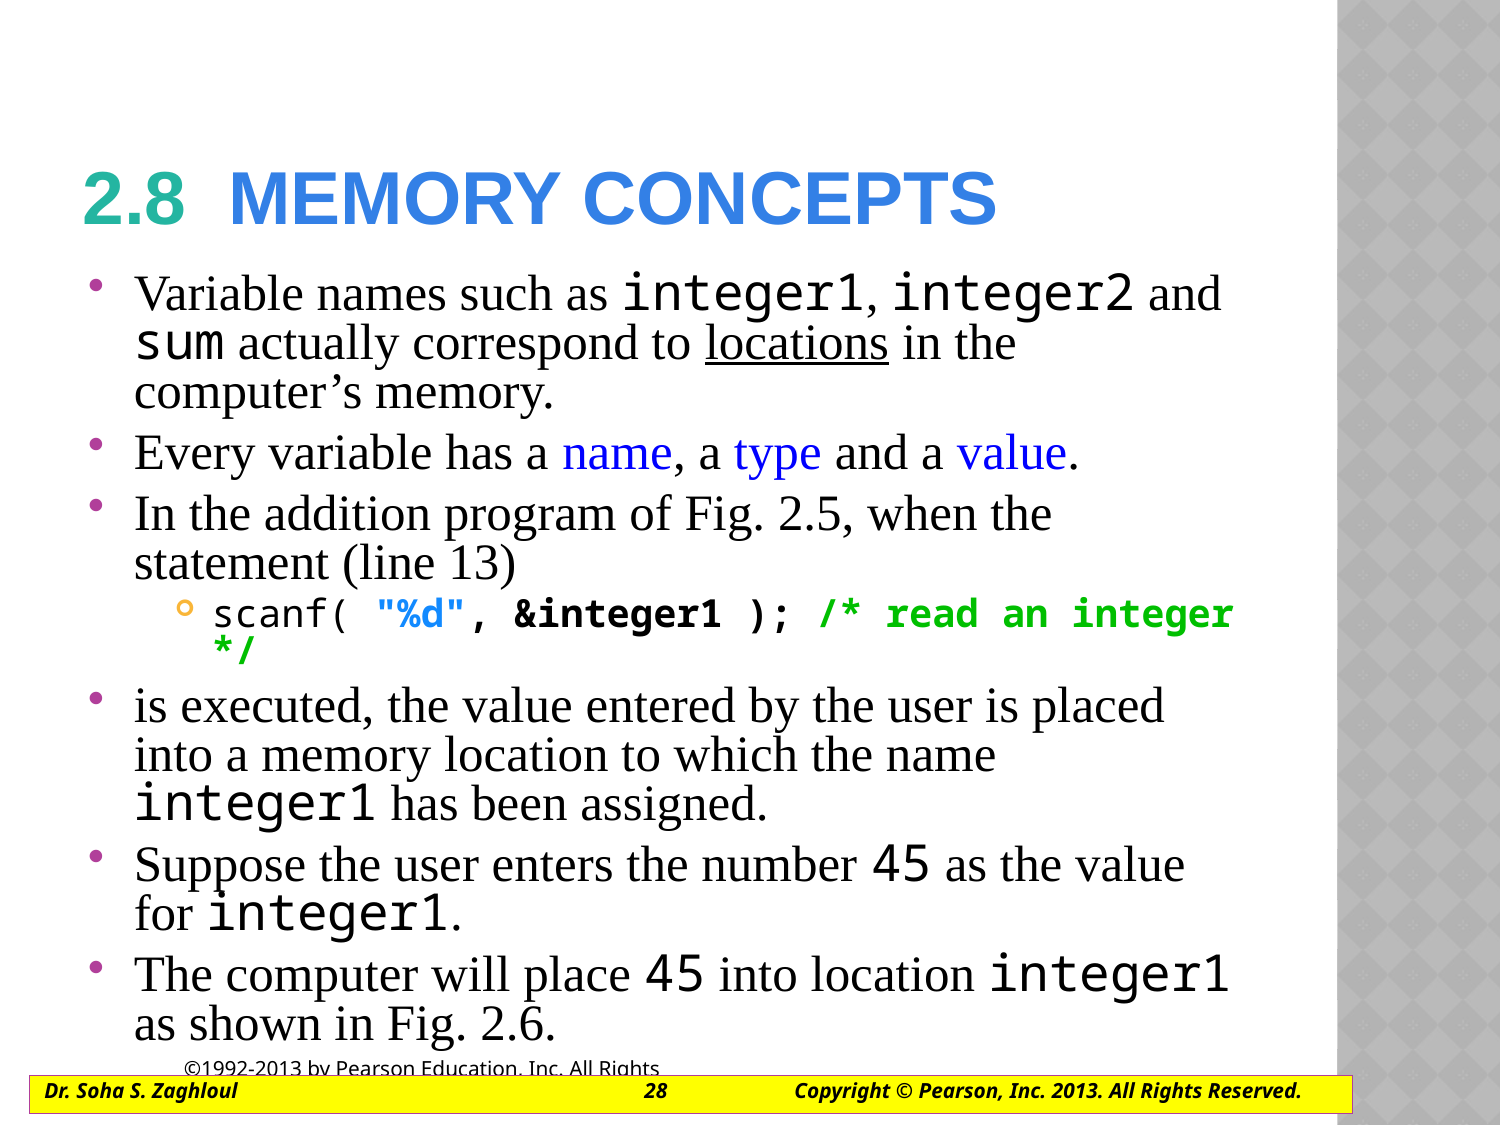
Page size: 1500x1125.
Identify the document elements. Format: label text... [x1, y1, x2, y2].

list Variable names such as integer1, integer2 and sum actually correspond to locations in the computer’s memory. Every variable has a name, a type and a value. In the addition program of Fig. 2.5, when the statement (line 13) scanf( "%d", &integer1 ); /* read an integer */ is executed, the value entered by the user is placed into a memory location to which the name integer1 has been assigned. Suppose the user enters the number 45 as the value for integer1. The computer will place 45 into location integer1 as shown in Fig. 2.6. [75, 264, 1263, 1059]
title 2.8 Memory Concepts [75, 52, 1263, 240]
text_box Dr. Soha S. Zaghloul 28 Copyright © Pearson, Inc. 2013. All Rights Reserved. [29, 1075, 1353, 1114]
